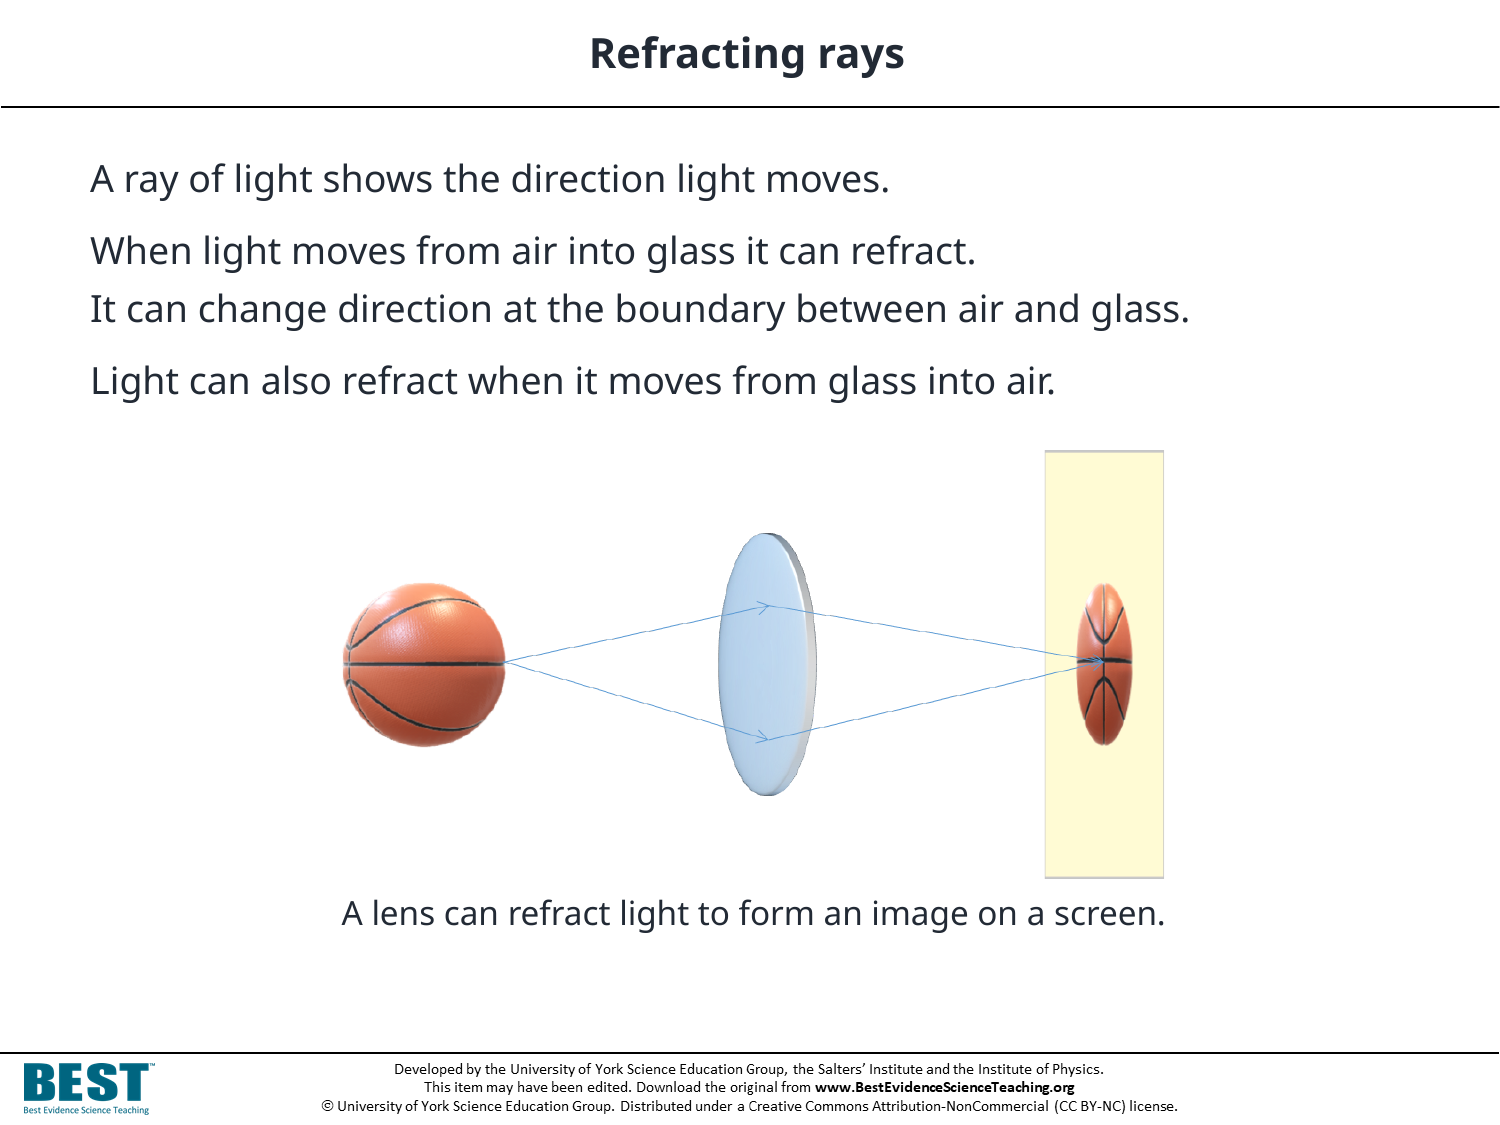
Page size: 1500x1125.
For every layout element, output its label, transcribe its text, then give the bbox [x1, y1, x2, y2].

picture [0, 106, 1500, 1125]
text_box Refracting rays [23, 4, 1471, 99]
